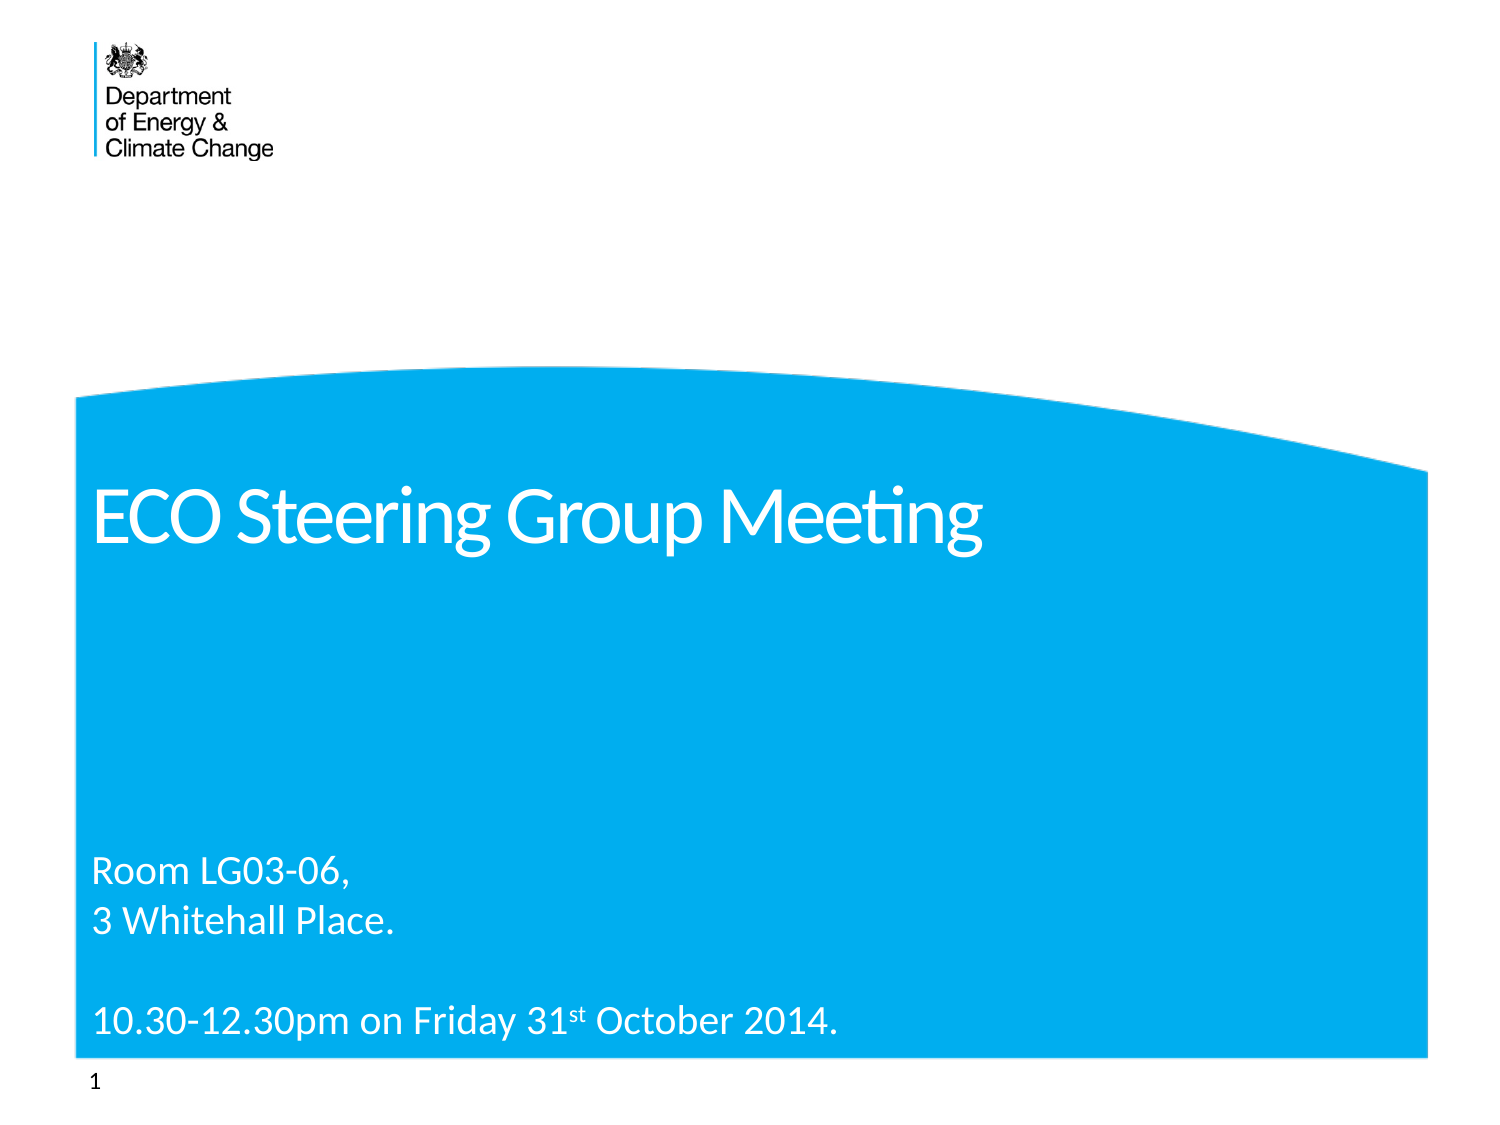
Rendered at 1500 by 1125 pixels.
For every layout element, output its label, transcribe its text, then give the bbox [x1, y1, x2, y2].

title ECO Steering Group Meeting [91, 460, 1344, 786]
subtitle Room LG03-06, 3 Whitehall Place. 10.30-12.30pm on Friday 31st October 2014. [91, 786, 1344, 1034]
text_box 1 [0, 1034, 1500, 1125]
picture [94, 42, 273, 161]
